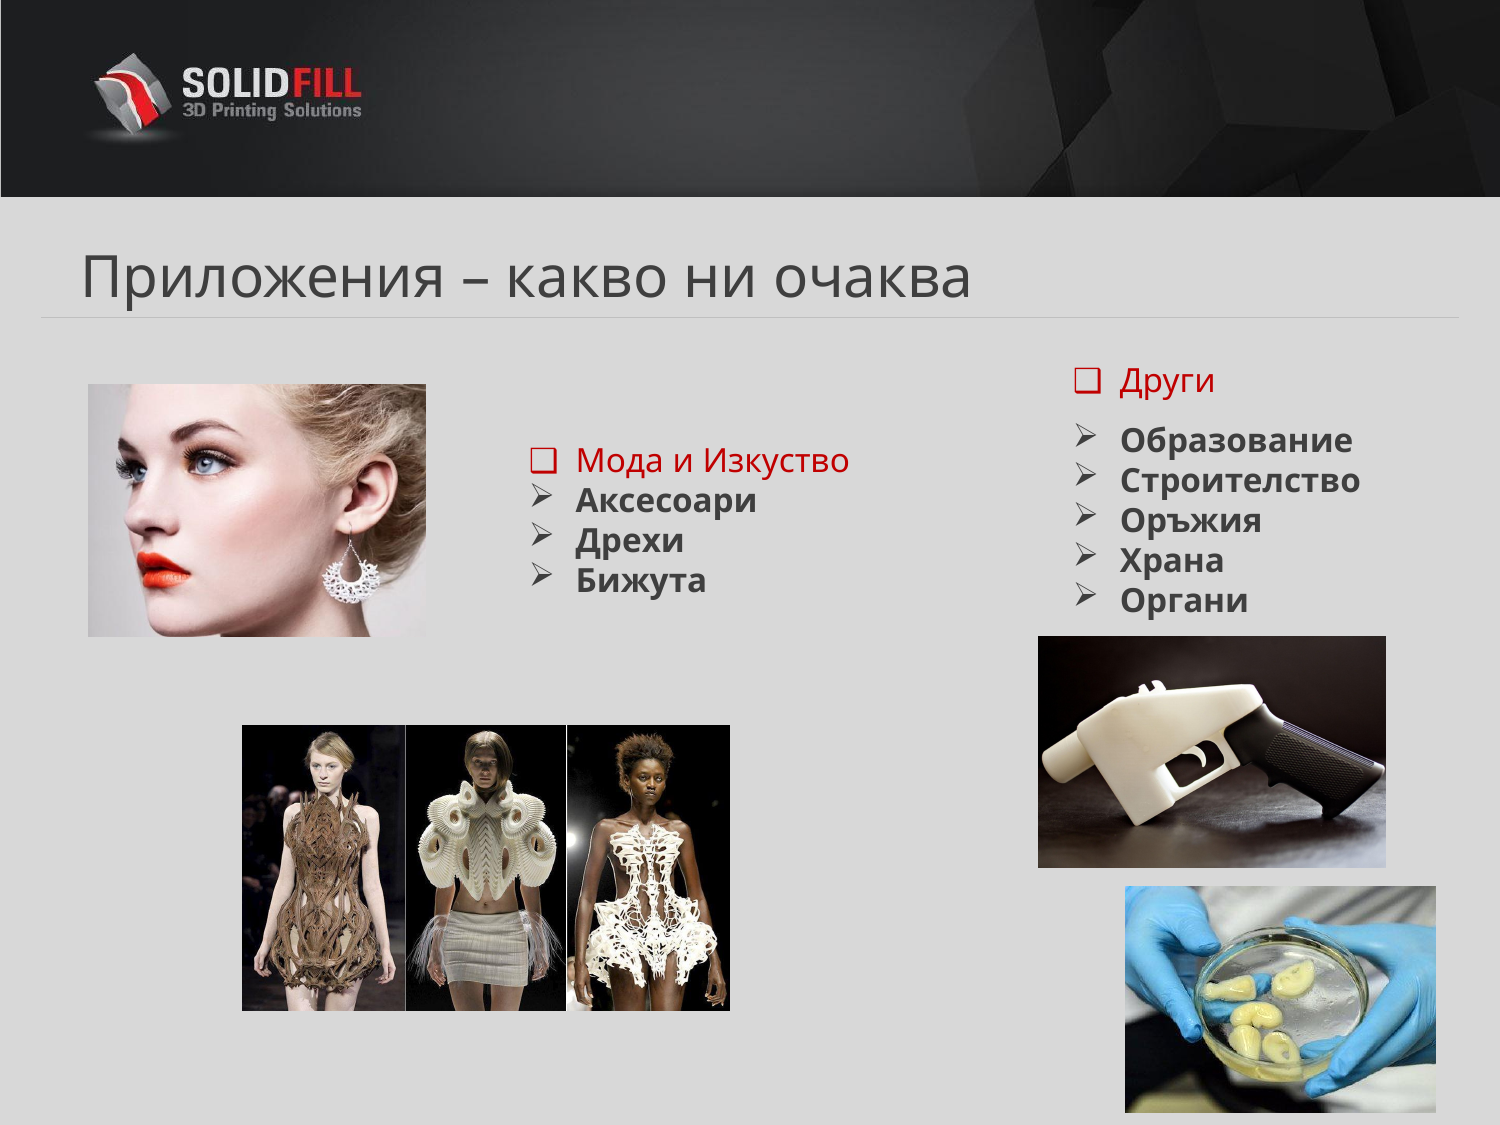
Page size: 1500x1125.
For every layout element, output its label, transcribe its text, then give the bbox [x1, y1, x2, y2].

picture [88, 383, 426, 637]
picture [1038, 636, 1386, 868]
text_box Приложения – какво ни очаква [64, 231, 1436, 316]
text_box [0, 0, 1500, 197]
picture [1124, 885, 1436, 1113]
picture [241, 725, 730, 1011]
text_box Други Образование Строителство Оръжия Храна Органи [1057, 331, 1391, 630]
text_box Мода и Изкуство Аксесоари Дрехи Бижута [513, 411, 916, 609]
